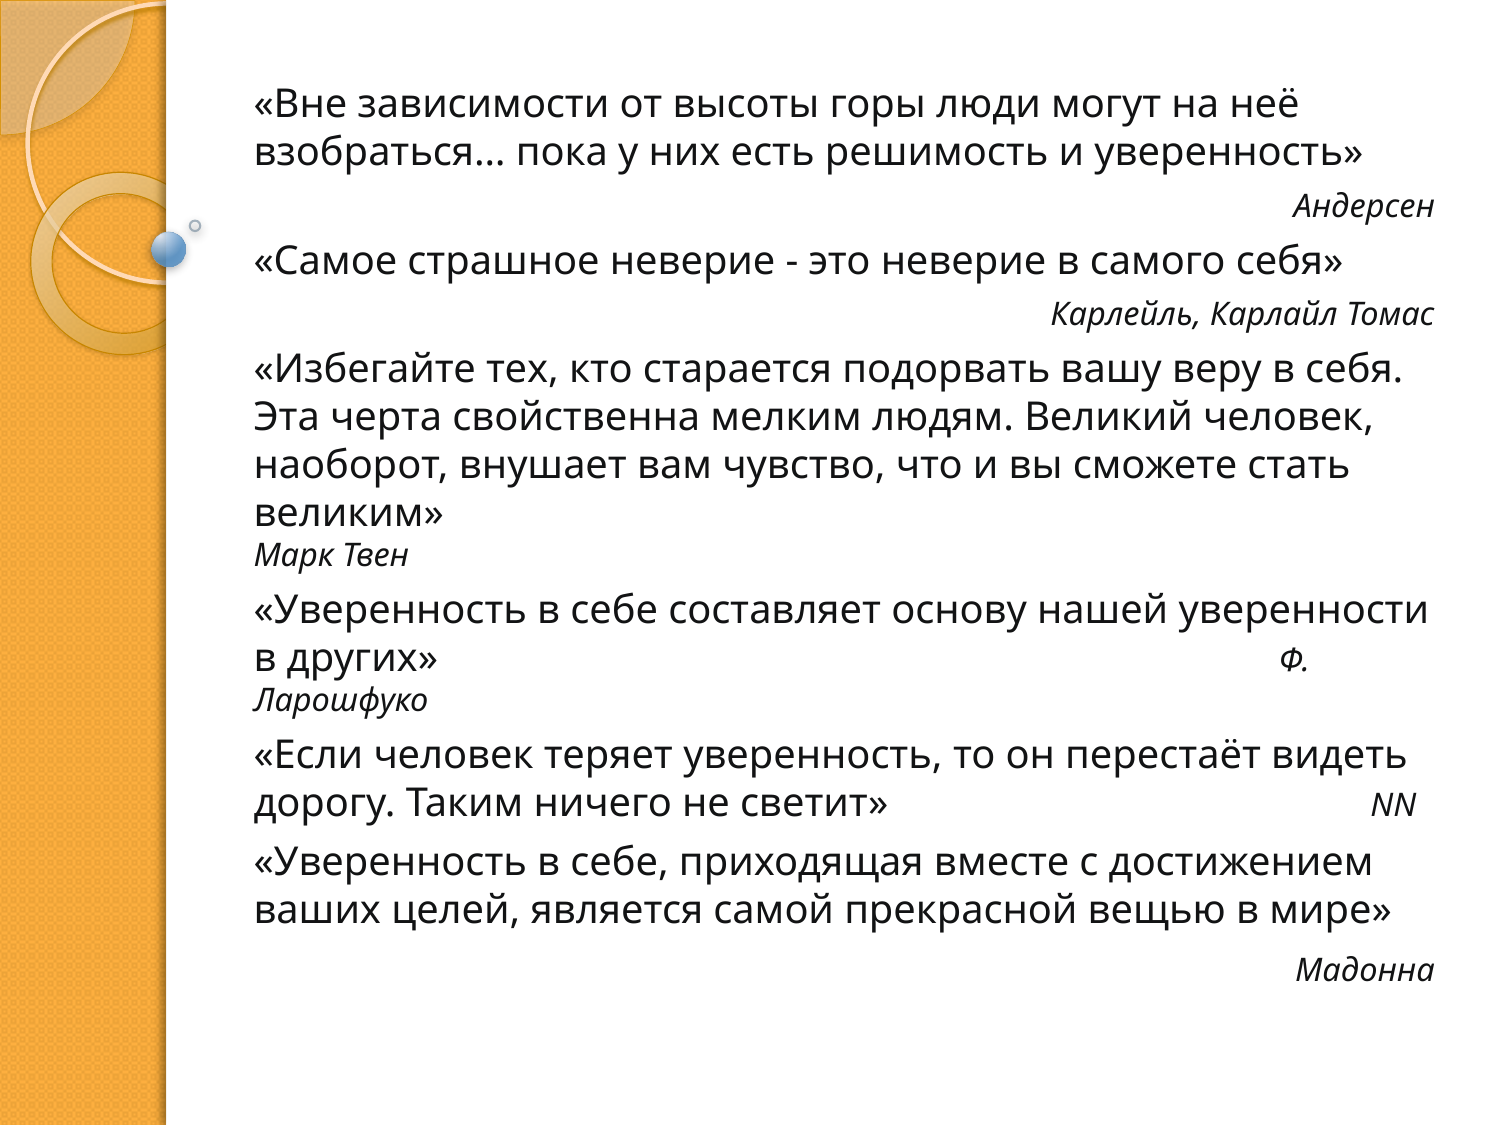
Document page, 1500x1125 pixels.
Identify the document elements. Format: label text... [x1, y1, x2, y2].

subtitle «Вне зависимости от высоты горы люди могут на неё взобраться… пока у них есть решимость и уверенность» Андерсен «Самое страшное неверие - это неверие в самого себя» Карлейль, Карлайл Томас «Избегайте тех, кто старается подорвать вашу веру в себя. Эта черта свойственна мелким людям. Великий человек, наоборот, внушает вам чувство, что и вы сможете стать великим» Марк Твен «Уверенность в себе составляет основу нашей уверенности в других» Ф. Ларошфуко «Если человек теряет уверенность, то он перестаёт видеть дорогу. Таким ничего не светит» NN «Уверенность в себе, приходящая вместе с достижением ваших целей, является самой прекрасной вещью в мире» Мадонна [234, 78, 1450, 1083]
